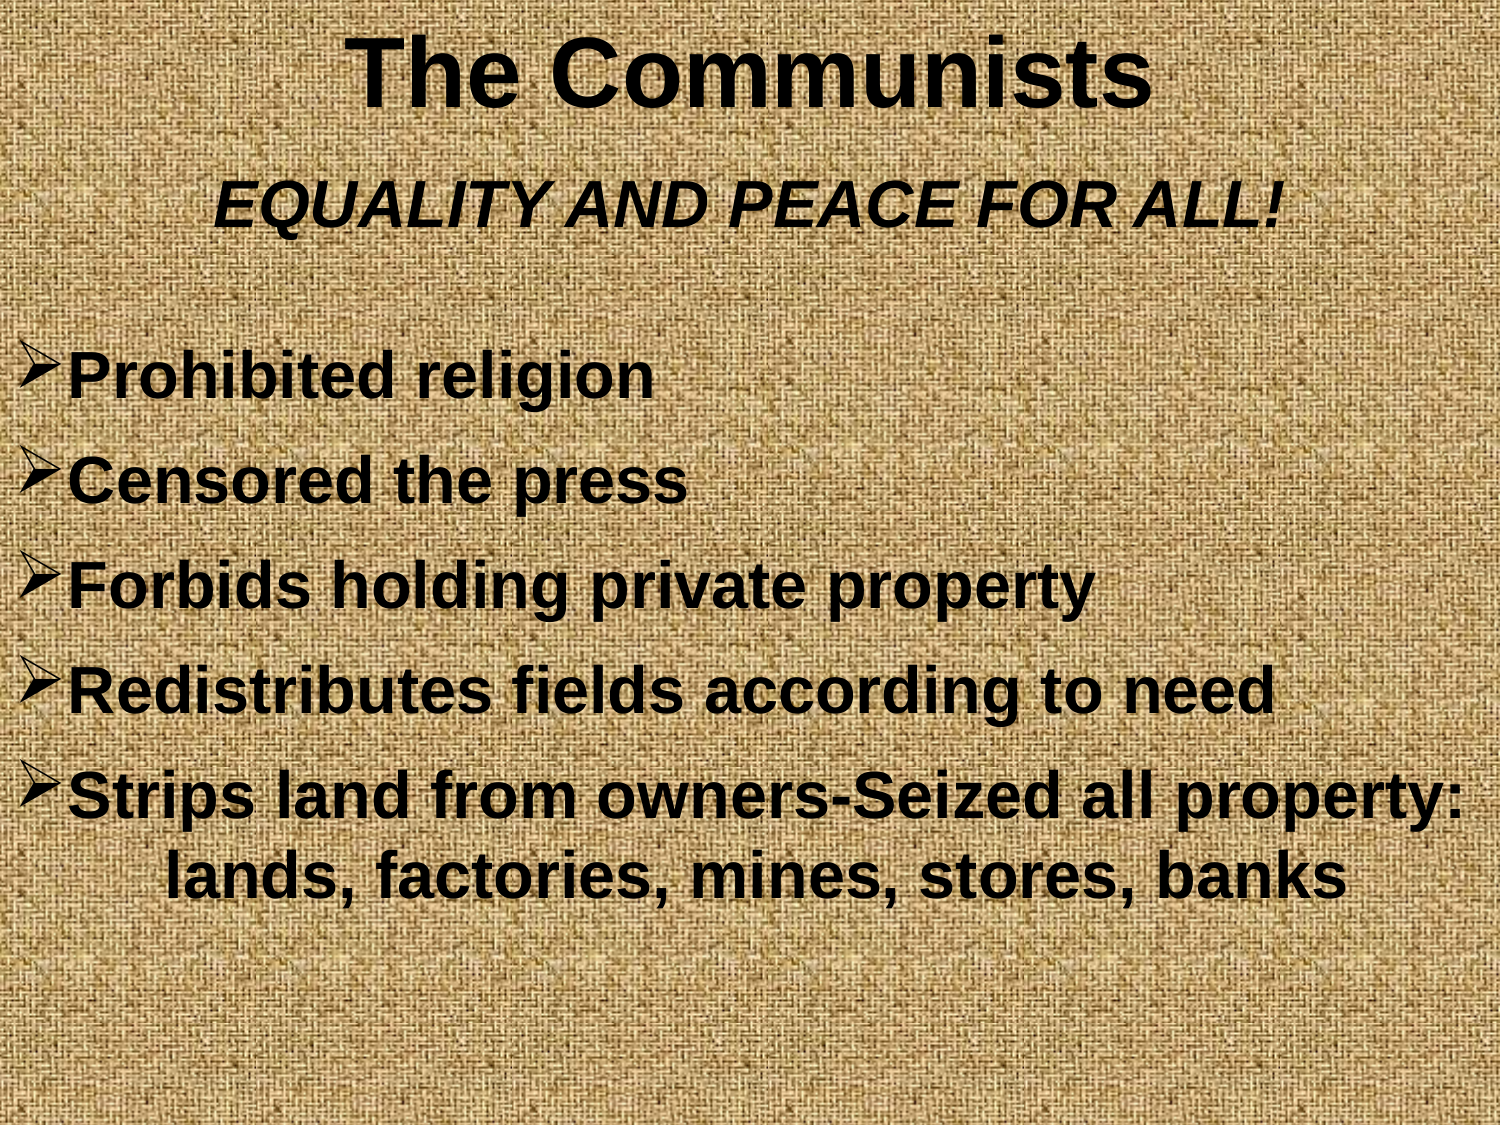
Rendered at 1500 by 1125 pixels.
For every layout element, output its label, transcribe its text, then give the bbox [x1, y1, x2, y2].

text_box Prohibited religion Censored the press Forbids holding private property Redistributes fields according to need Strips land from owners-Seized all property: lands, factories, mines, stores, banks [0, 324, 1500, 1125]
text_box The Communists EQUALITY AND PEACE FOR ALL! [0, 0, 1500, 248]
picture [0, 248, 1500, 324]
